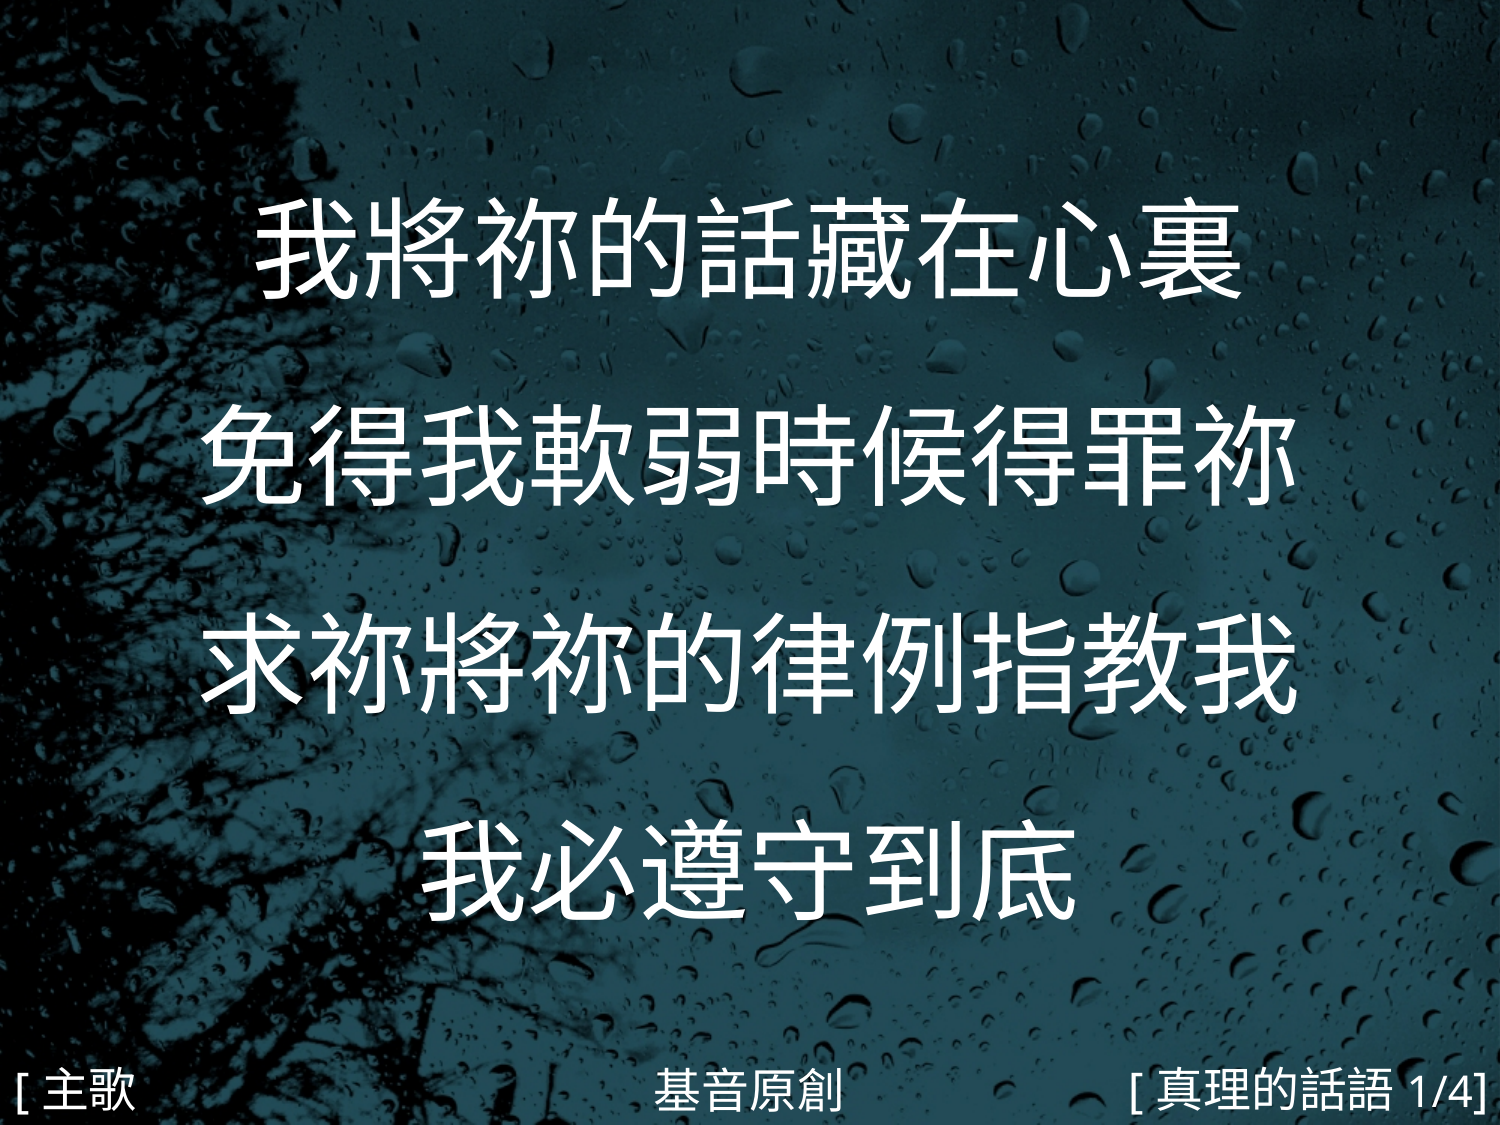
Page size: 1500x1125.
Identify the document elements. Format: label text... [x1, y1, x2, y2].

text_box 基音原創 [0, 1053, 1500, 1125]
picture [0, 0, 1500, 1053]
text_box 我將祢的話藏在心裏 免得我軟弱時候得罪祢 求祢將祢的律例指教我 我必遵守到底 [0, 172, 1499, 966]
